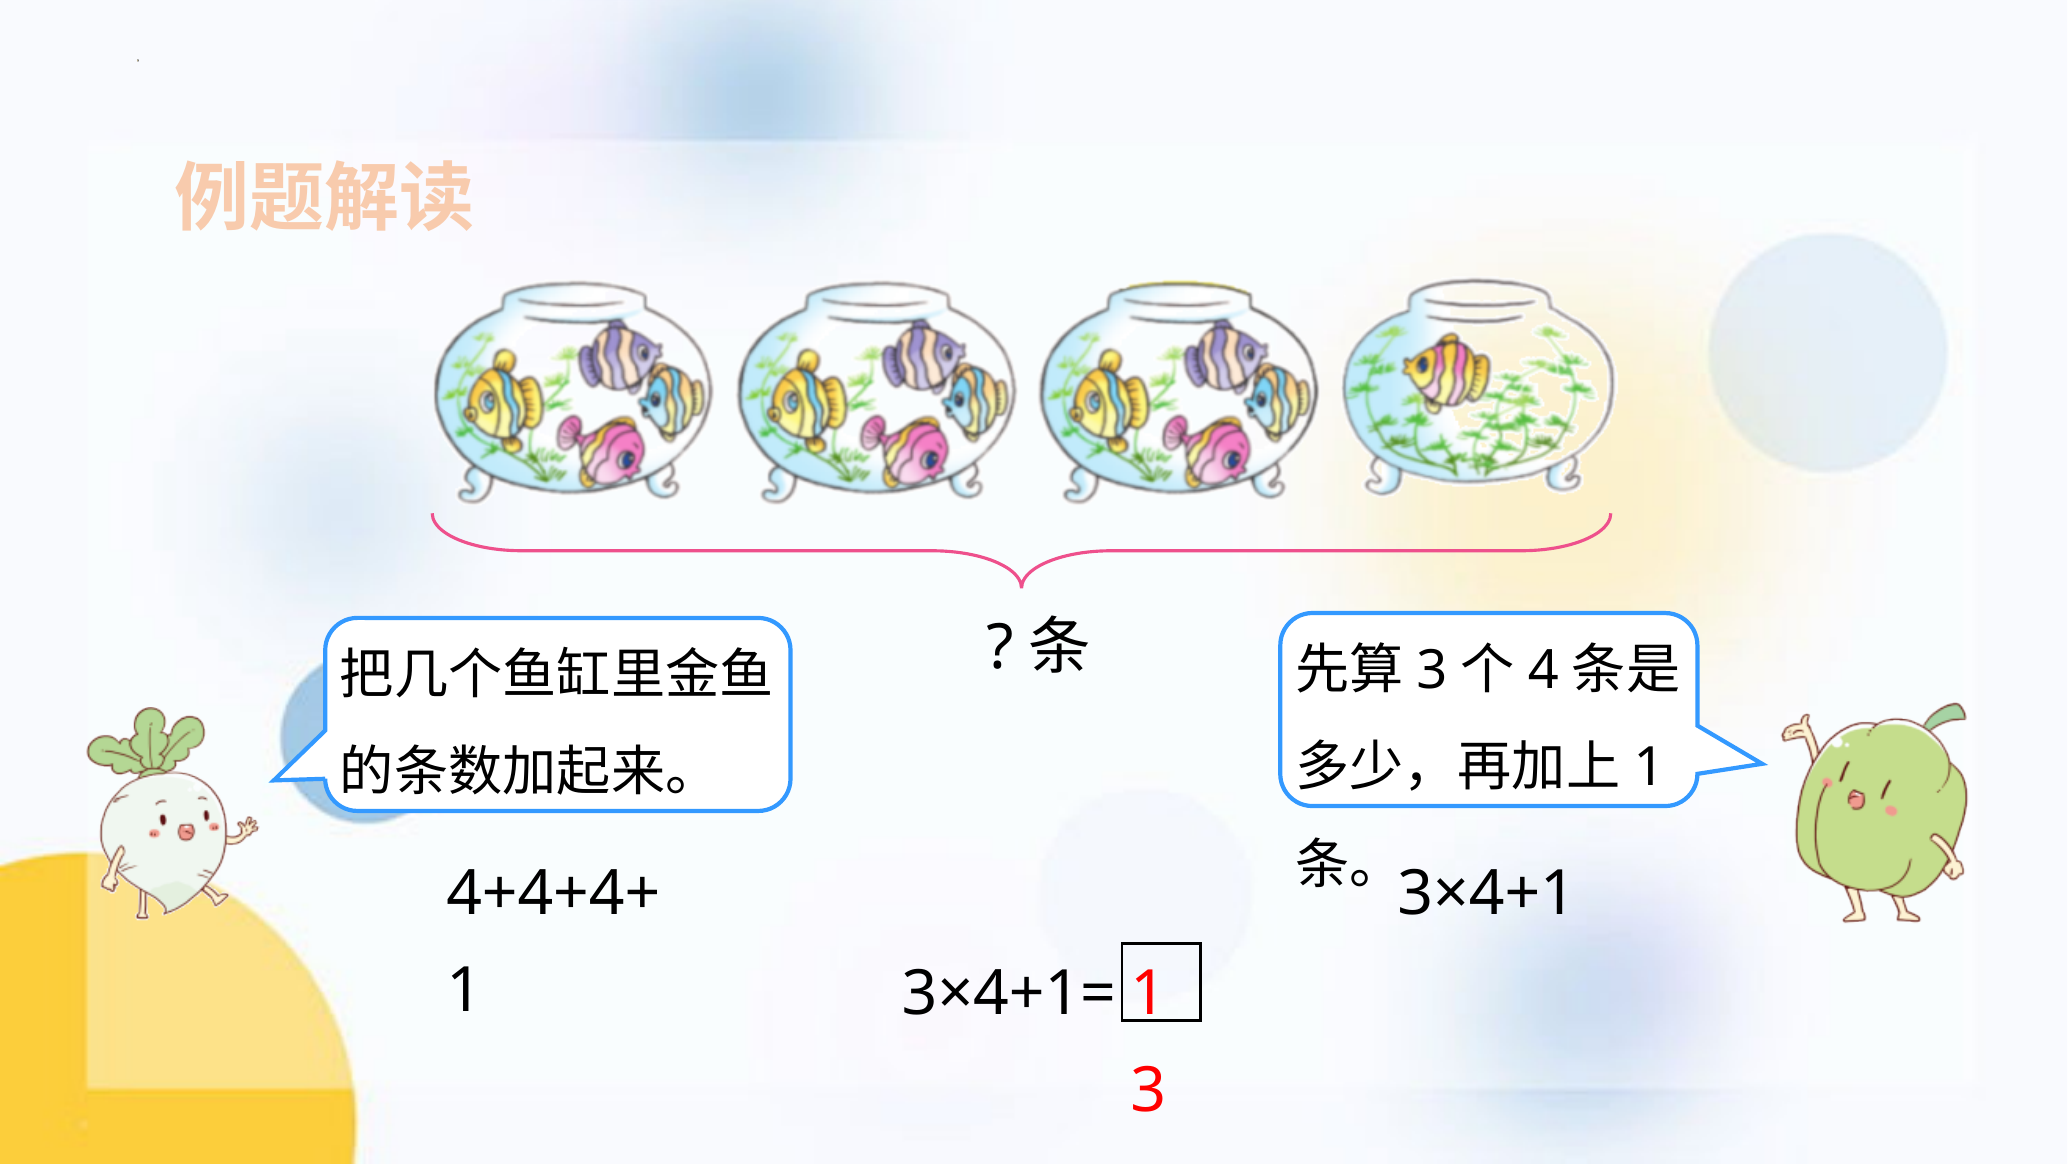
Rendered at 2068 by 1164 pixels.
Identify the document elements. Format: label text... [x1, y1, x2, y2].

text_box 例题解读 [159, 142, 490, 248]
picture [0, 0, 2068, 1164]
text_box 3×4+1= [886, 921, 1141, 1035]
text_box 3×4+1 [1381, 821, 1637, 935]
text_box 13 [1114, 921, 1207, 1133]
text_box ?条 [970, 576, 1141, 690]
text_box 4+4+4+1 [430, 821, 685, 1032]
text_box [325, 599, 791, 812]
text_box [1280, 594, 1724, 807]
text_box [431, 513, 1612, 576]
